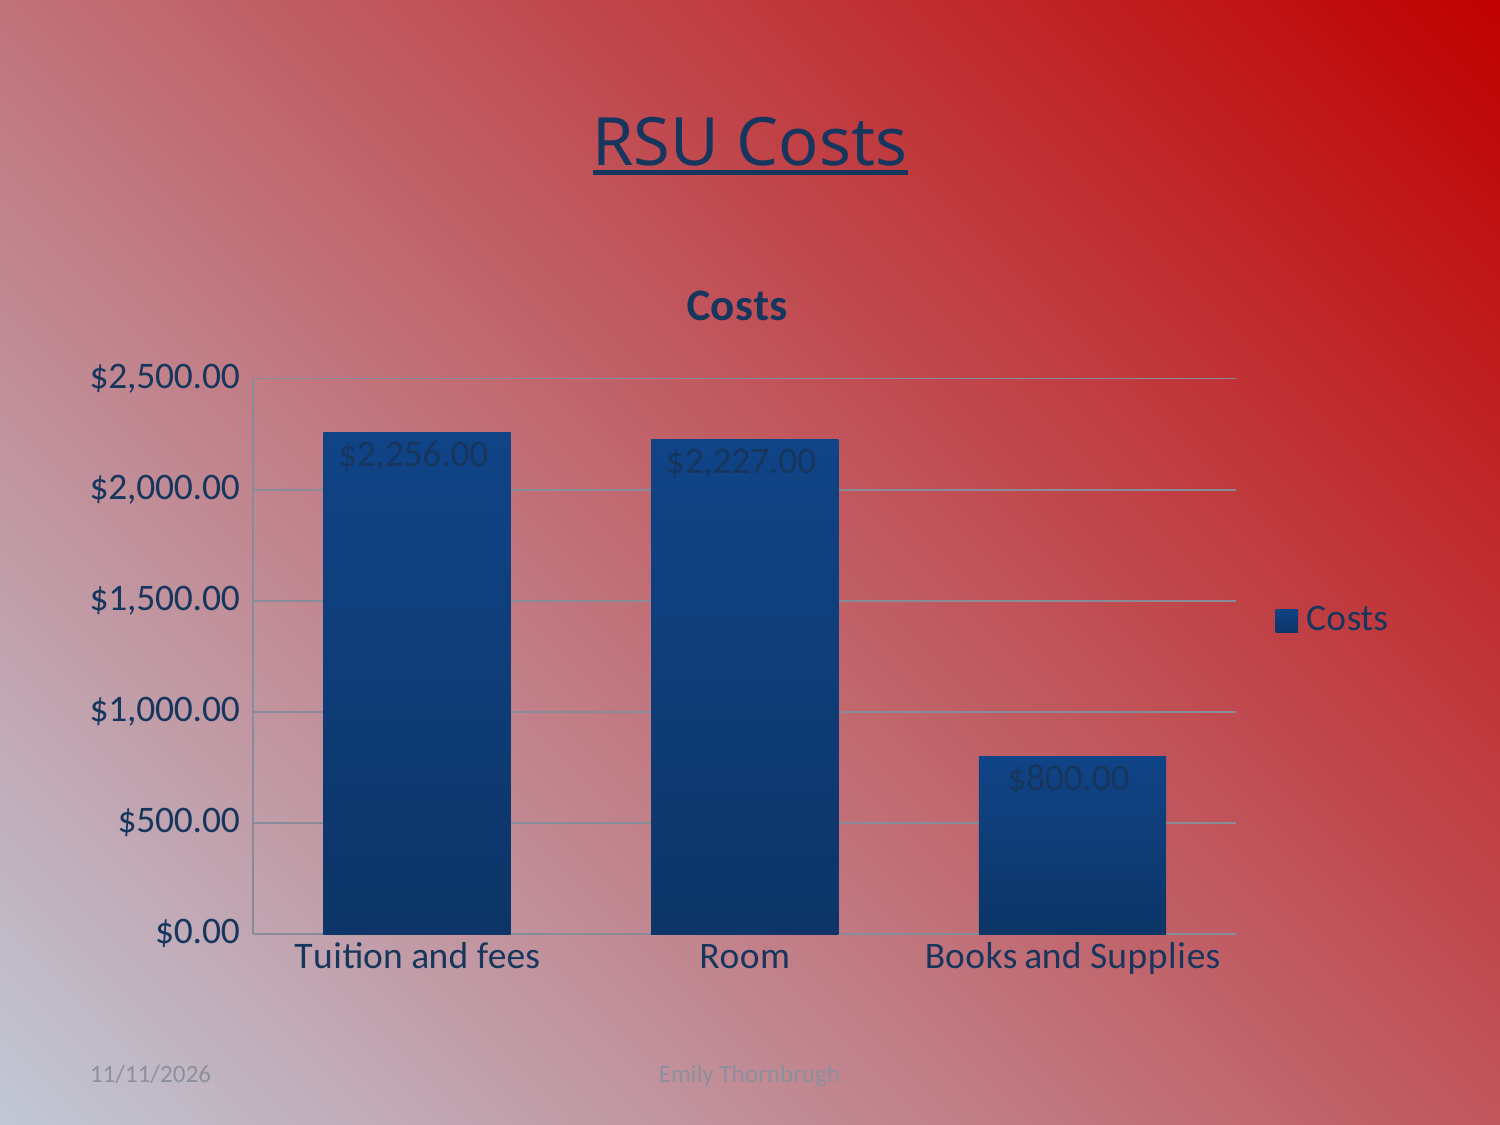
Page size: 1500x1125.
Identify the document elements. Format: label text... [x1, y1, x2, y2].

chart [62, 249, 1413, 993]
footer Emily Thornbrugh [512, 1042, 988, 1103]
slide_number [75, 1042, 425, 1103]
title RSU Costs [75, 45, 1425, 233]
